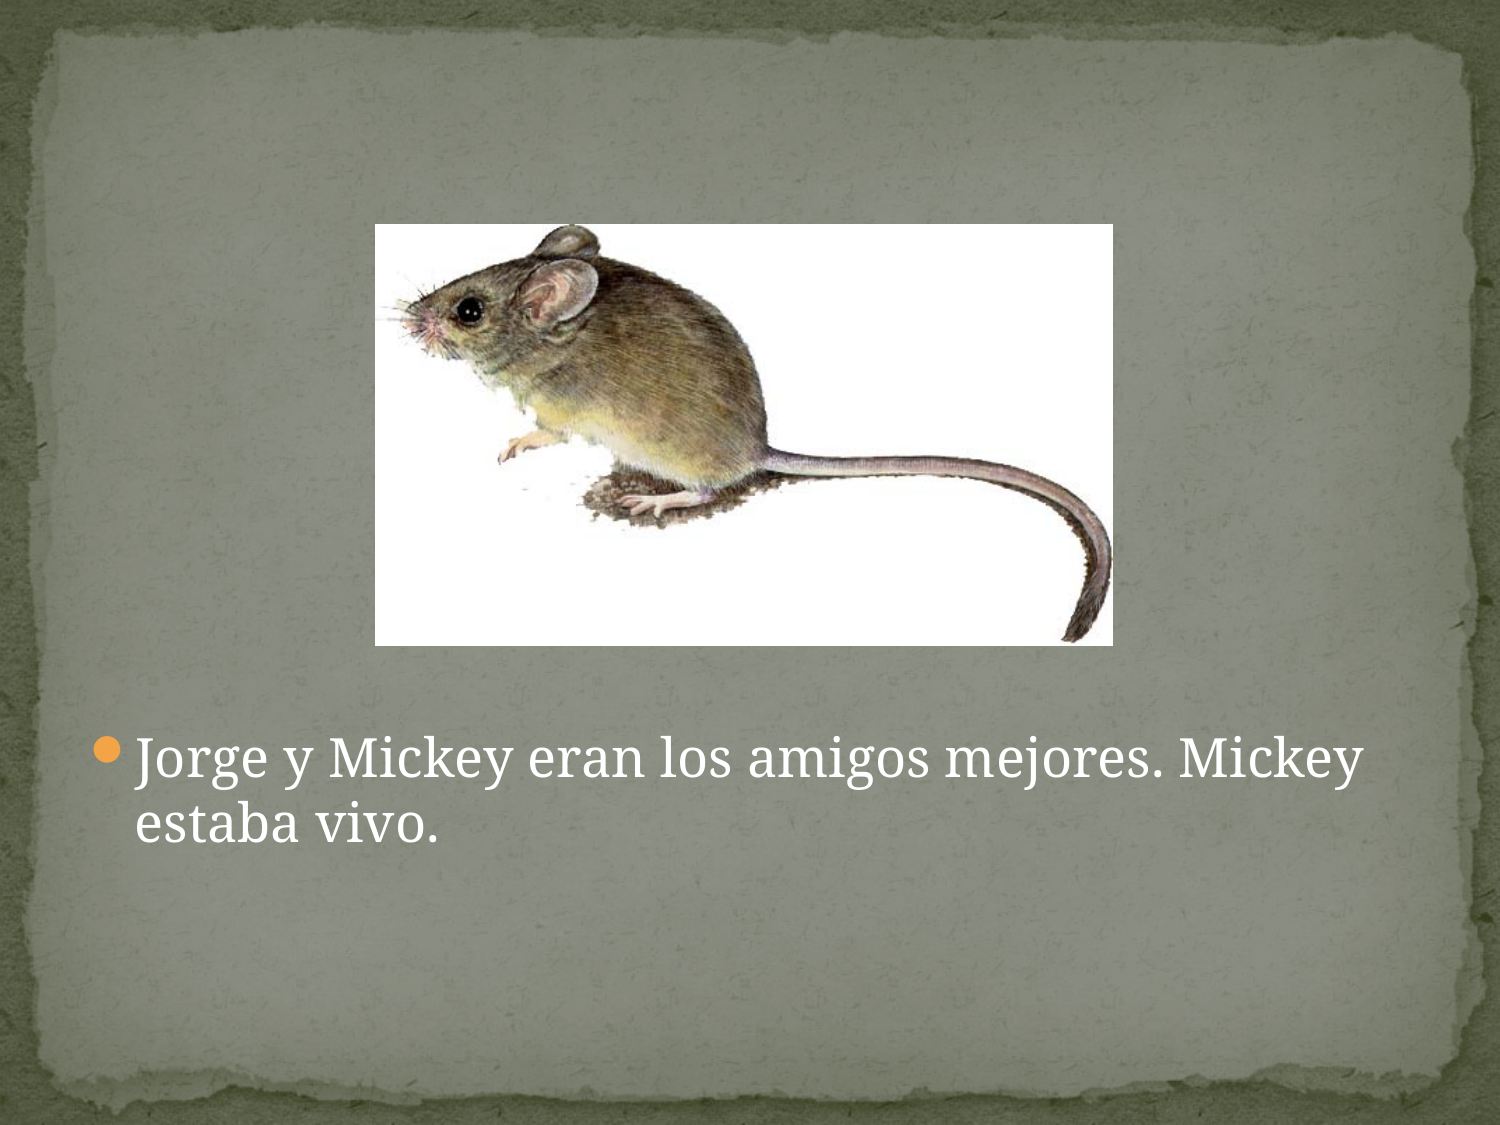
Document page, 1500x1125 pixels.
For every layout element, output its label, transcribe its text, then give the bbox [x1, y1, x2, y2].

list Jorge y Mickey eran los amigos mejores. Mickey estaba vivo. [75, 249, 1425, 1000]
picture [375, 224, 1113, 646]
